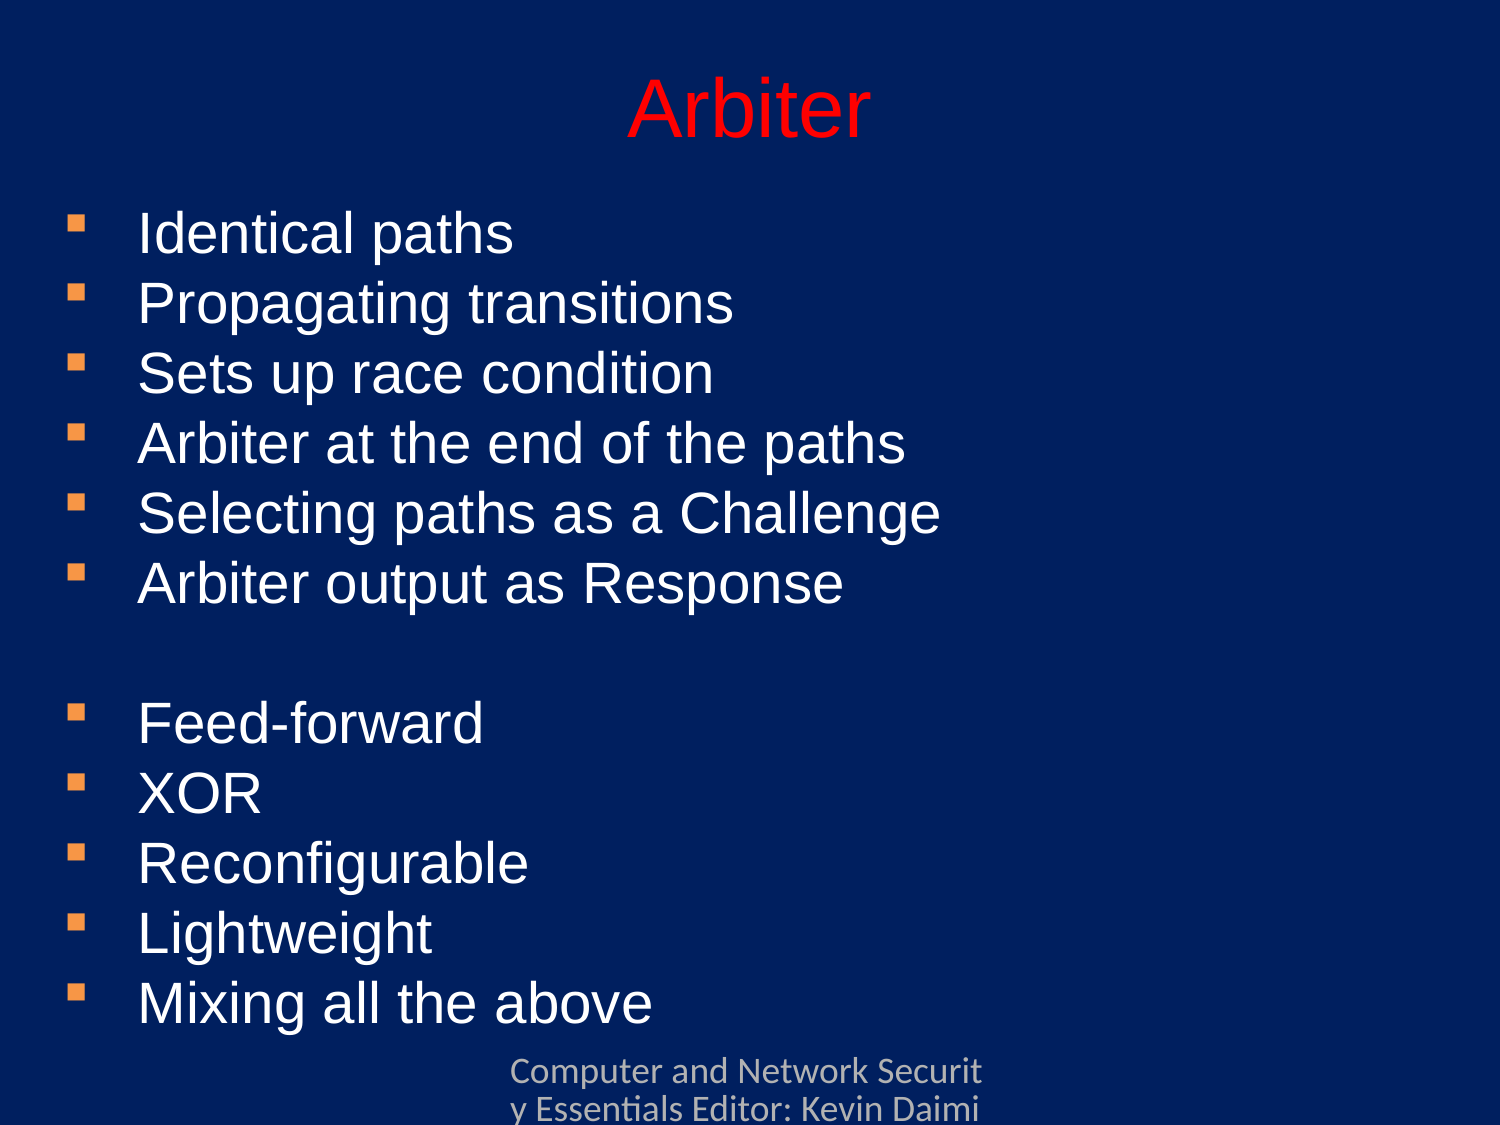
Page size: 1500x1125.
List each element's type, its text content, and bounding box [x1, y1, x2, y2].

list Identical paths Propagating transitions Sets up race condition Arbiter at the end of the paths Selecting paths as a Challenge Arbiter output as Response Feed-forward XOR Reconfigurable Lightweight Mixing all the above [62, 195, 1437, 1044]
footer Computer and Network Security Essentials Editor: Kevin Daimi Associate Editors: Guillermo Francia, Levent Ertaul, Luis H. Encinas, Eman El-Sheikh Published by Springer [510, 1046, 990, 1103]
title Arbiter [44, 53, 1456, 155]
